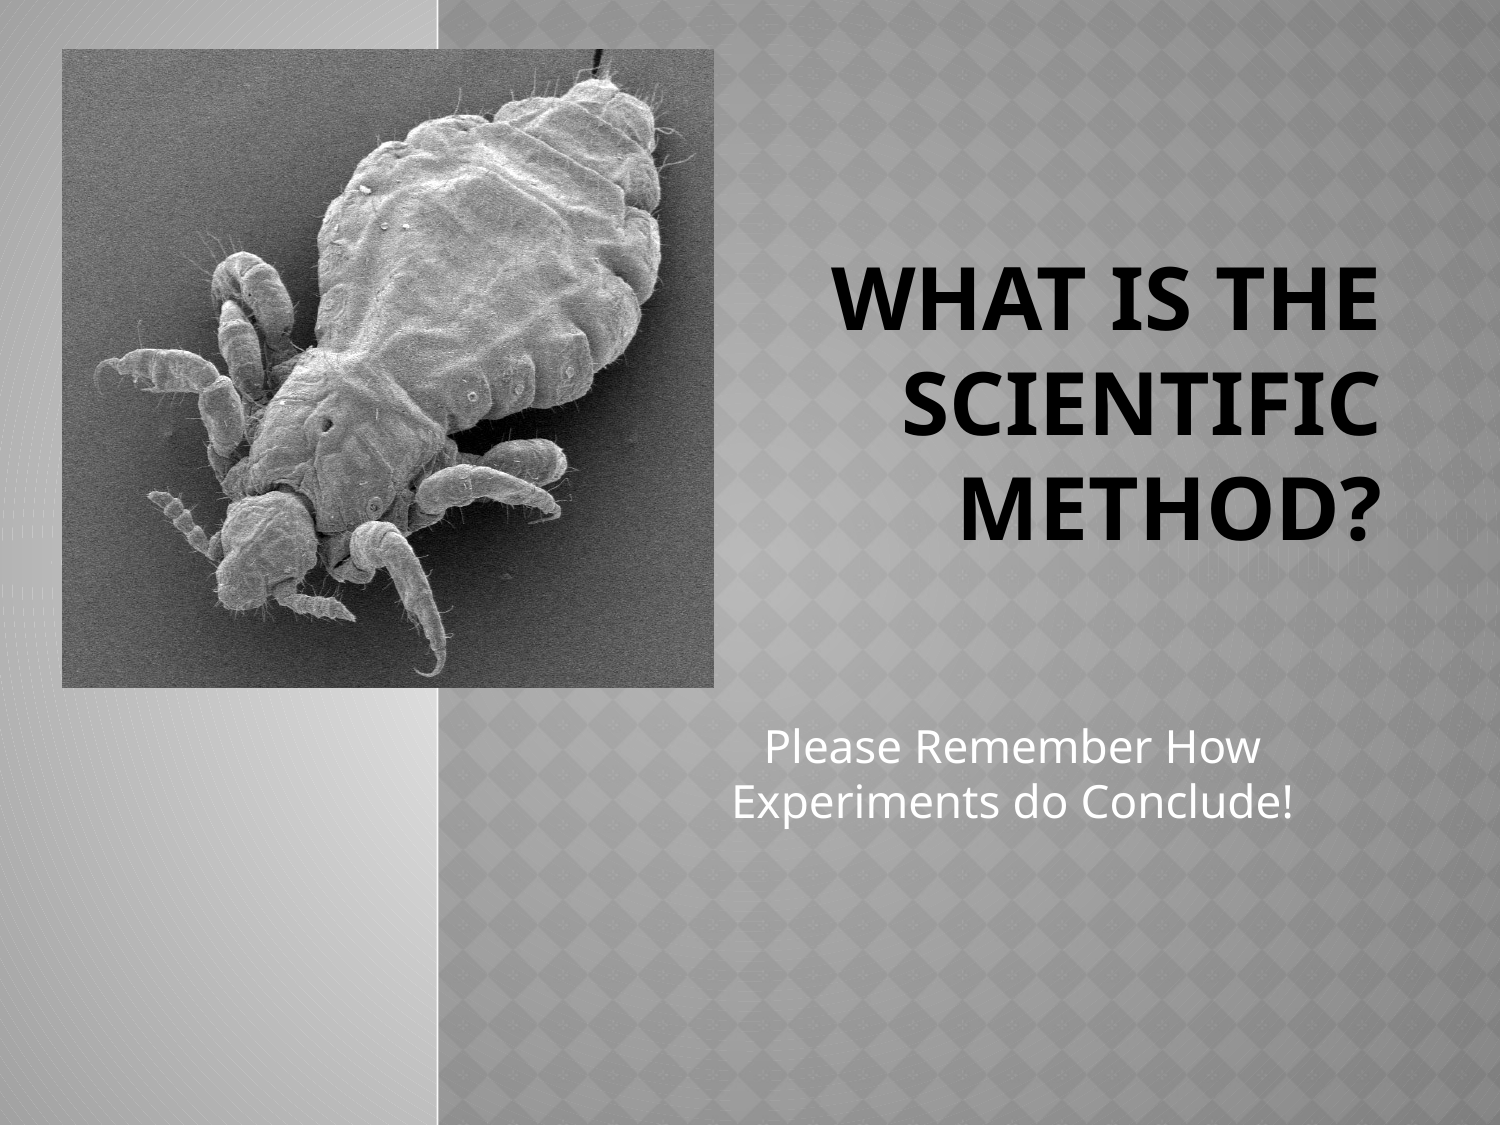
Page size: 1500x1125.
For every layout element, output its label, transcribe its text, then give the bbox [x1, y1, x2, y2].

subtitle Please Remember How Experiments do Conclude! [712, 662, 1313, 844]
title What is the Scientific method? [720, 87, 1390, 558]
picture [61, 49, 715, 688]
